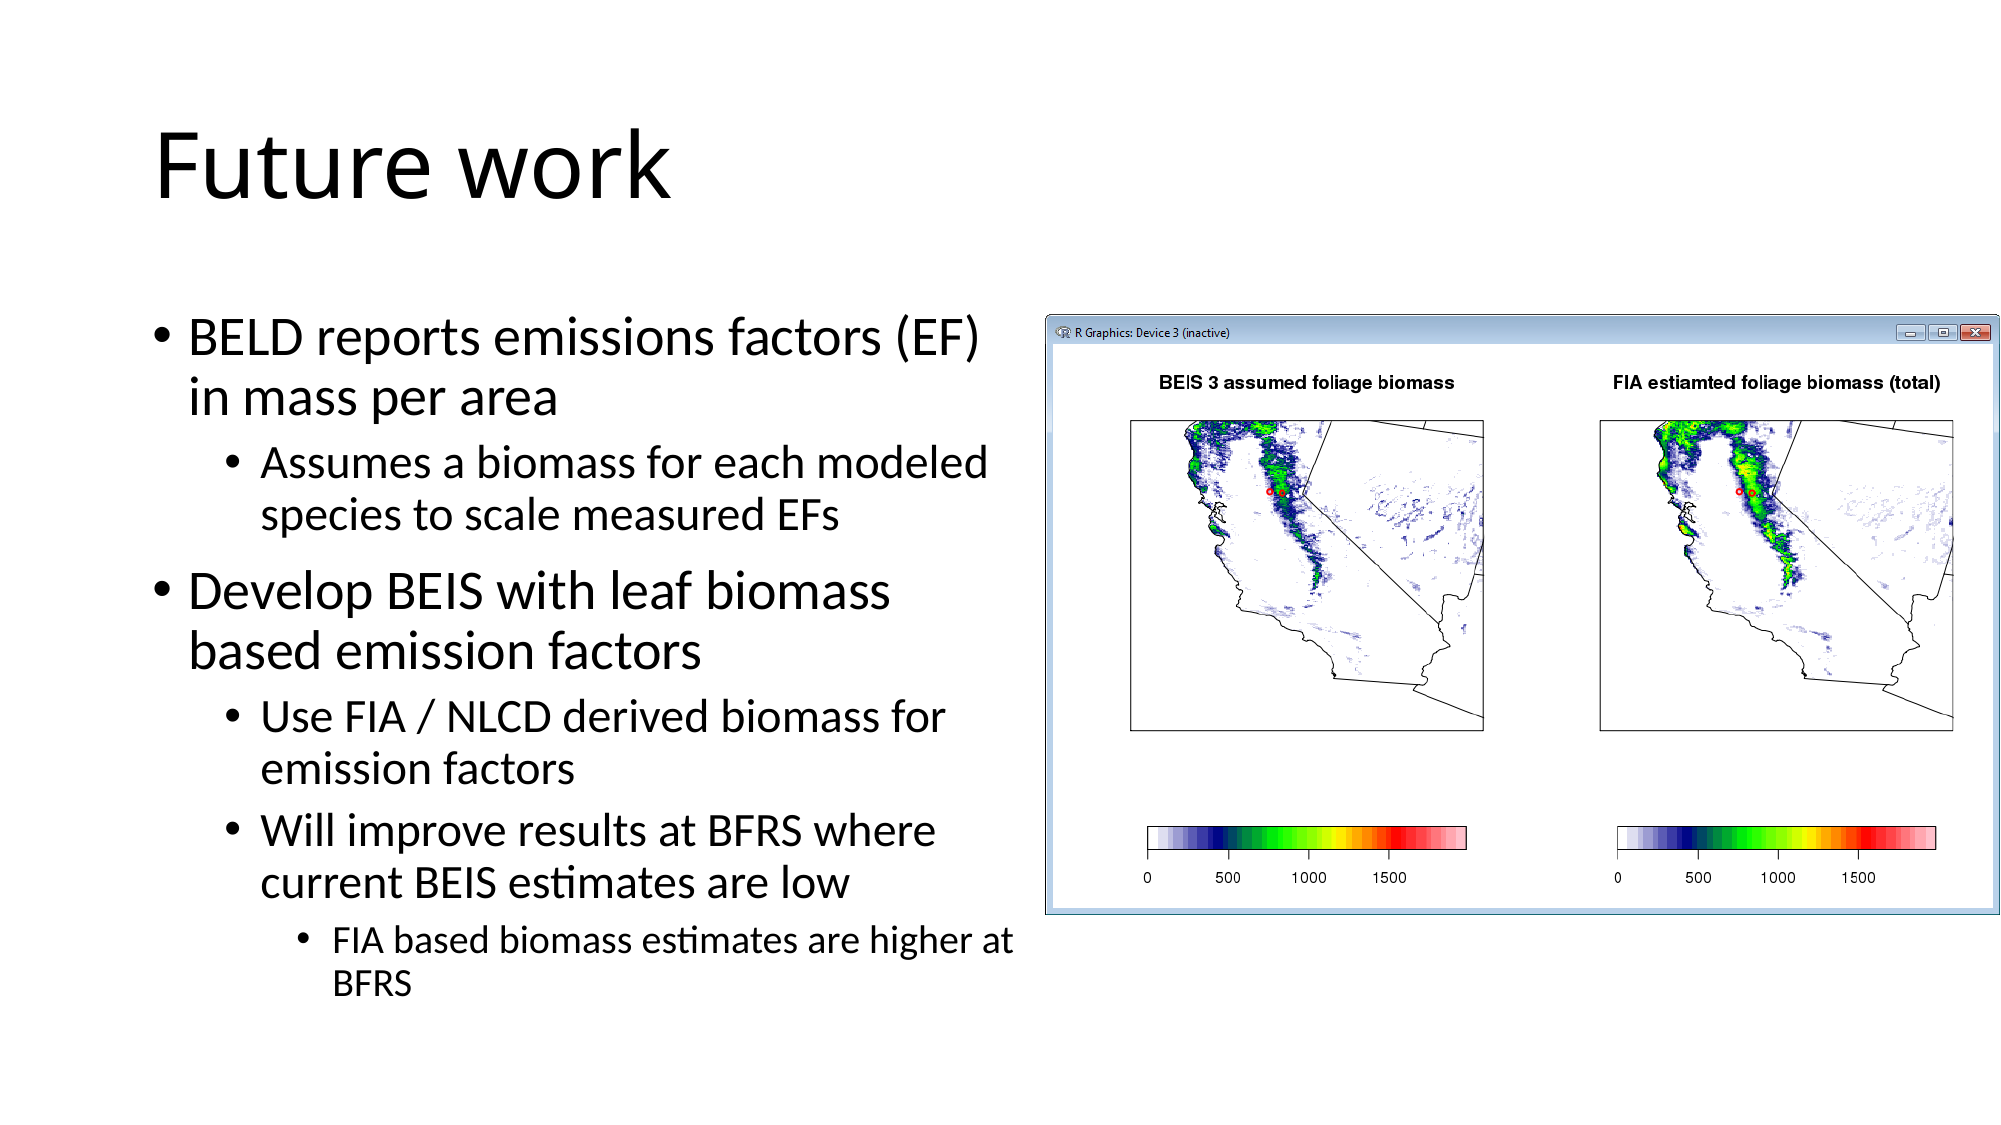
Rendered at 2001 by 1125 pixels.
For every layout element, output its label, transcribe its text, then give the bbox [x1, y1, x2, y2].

picture [1045, 314, 2000, 915]
list BELD reports emissions factors (EF) in mass per area Assumes a biomass for each modeled species to scale measured EFs Develop BEIS with leaf biomass based emission factors Use FIA / NLCD derived biomass for emission factors Will improve results at BFRS where current BEIS estimates are low FIA based biomass estimates are higher at BFRS [137, 299, 1046, 1014]
title Future work [137, 59, 1863, 278]
